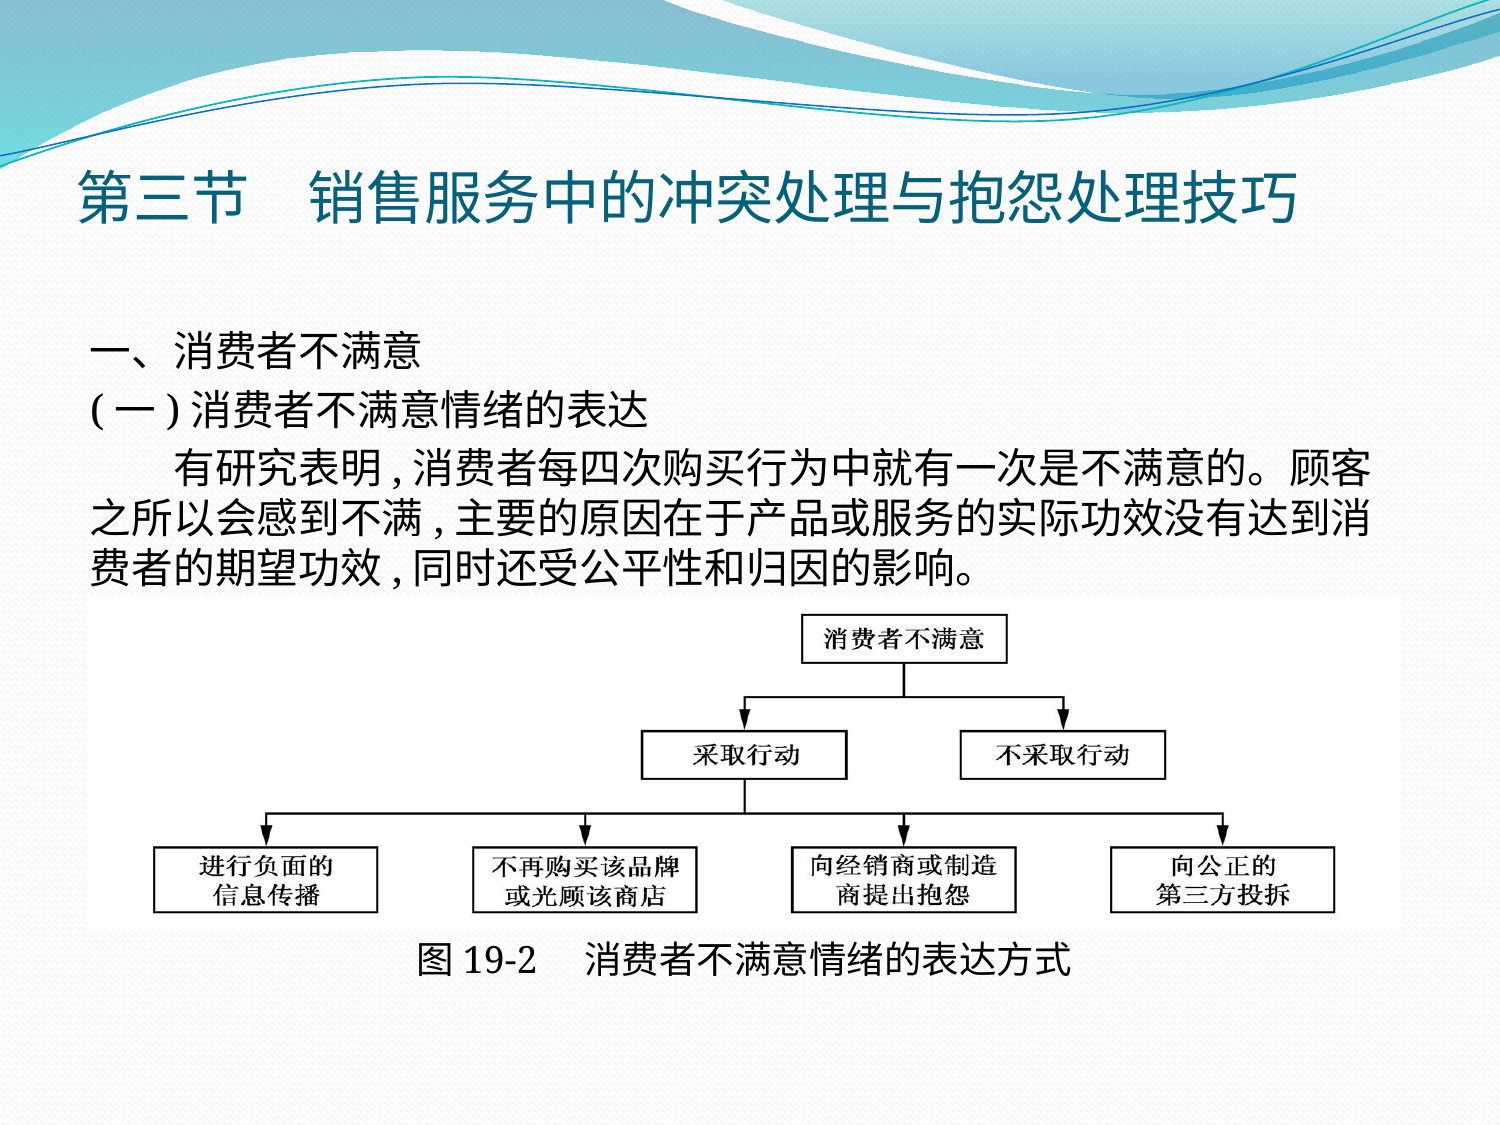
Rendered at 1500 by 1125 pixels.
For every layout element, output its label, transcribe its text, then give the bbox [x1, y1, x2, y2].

picture [88, 597, 1400, 929]
text_box 图19-2 消费者不满意情绪的表达方式 [401, 942, 1087, 989]
list 一、消费者不满意 (一)消费者不满意情绪的表达 有研究表明,消费者每四次购买行为中就有一次是不满意的。顾客之所以会感到不满,主要的原因在于产品或服务的实际功效没有达到消费者的期望功效,同时还受公平性和归因的影响。 [75, 317, 1425, 1038]
title 第三节 销售服务中的冲突处理与抱怨处理技巧 [75, 115, 1425, 232]
